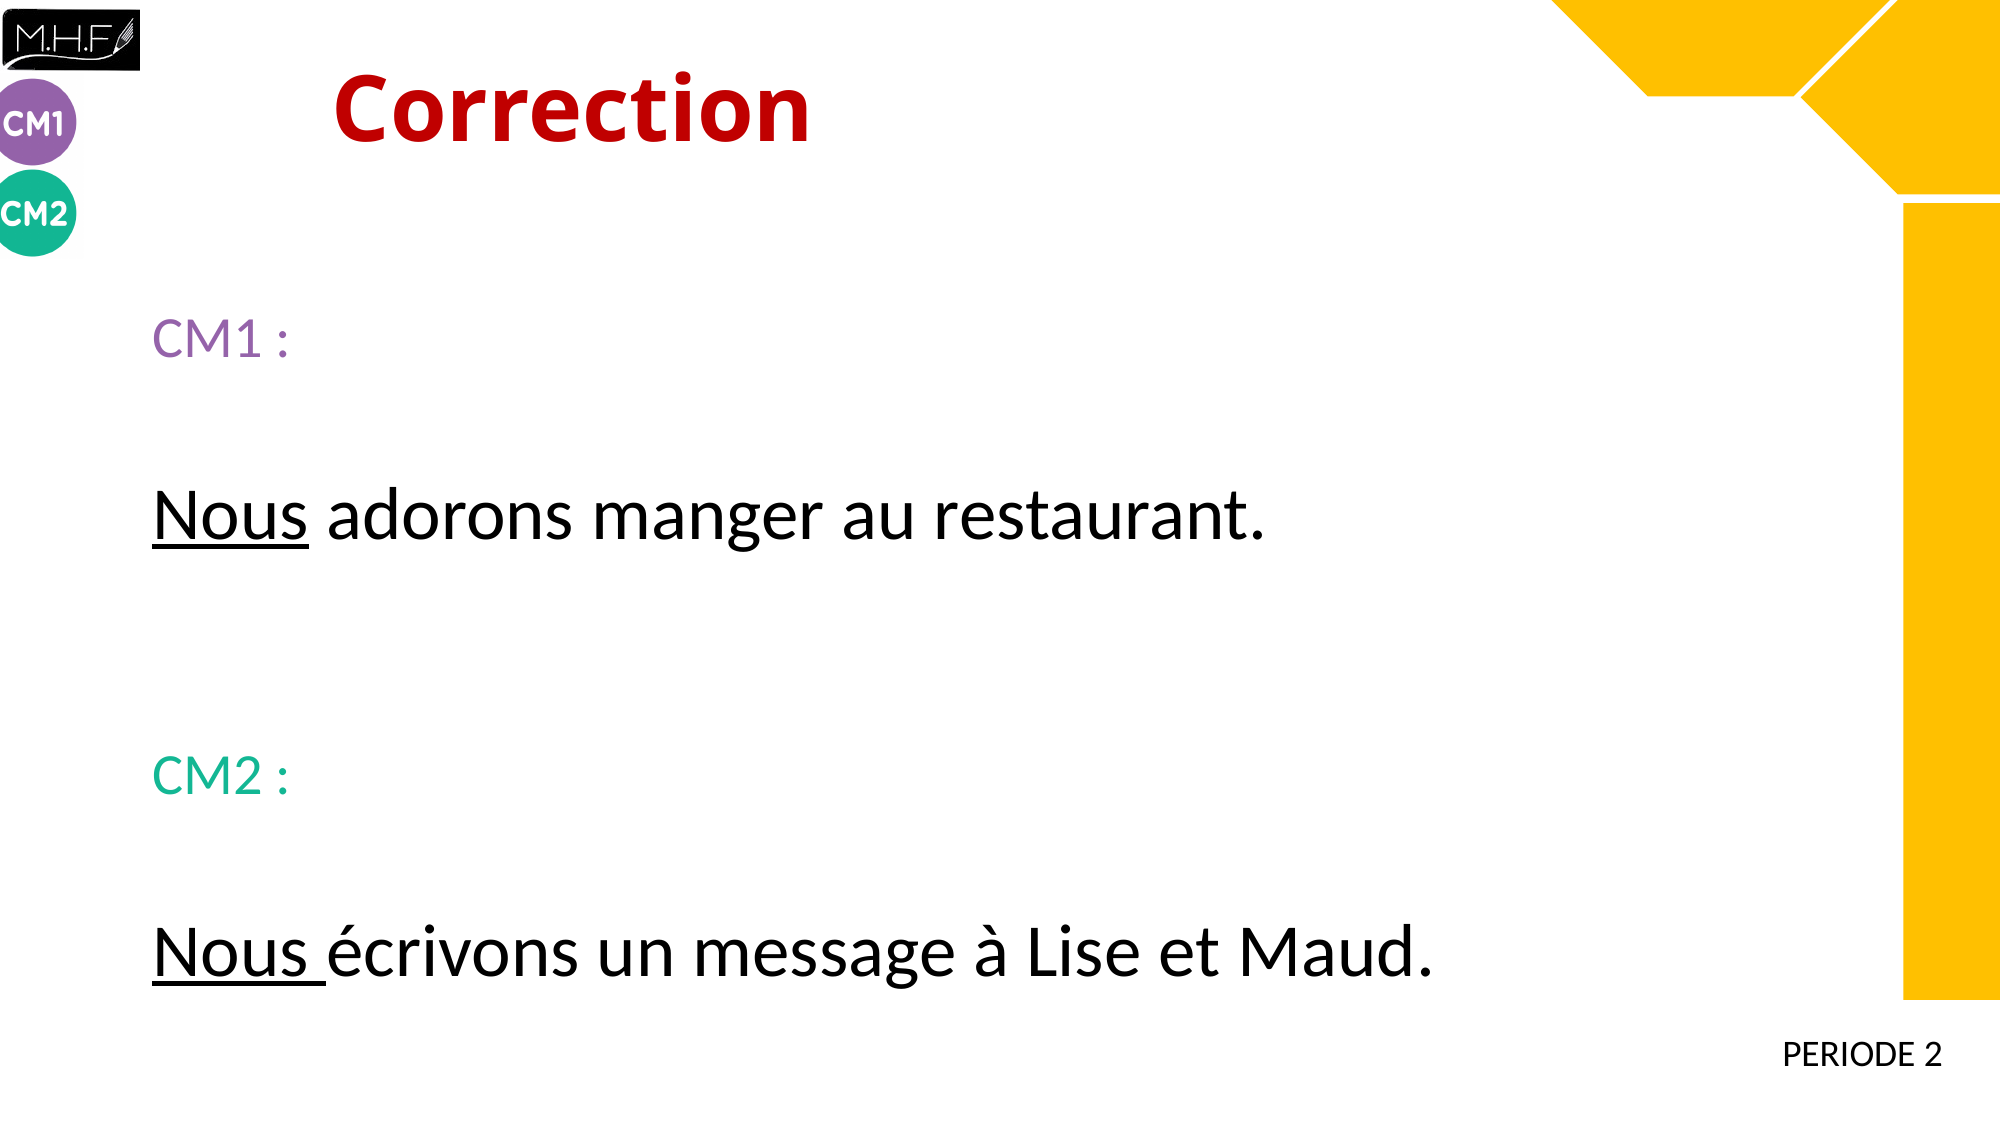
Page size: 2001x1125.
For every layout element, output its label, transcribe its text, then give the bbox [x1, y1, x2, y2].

text_box [1902, 202, 2000, 1001]
title Correction [316, 3, 1863, 221]
text_box PERIODE 2 [1362, 1021, 1967, 1125]
picture [0, 7, 140, 259]
text_box [1549, 0, 1892, 98]
text_box [1799, 0, 2000, 196]
list CM1 : Nous adorons manger au restaurant. CM2 : Nous écrivons un message à Lise et Maud. [137, 299, 1863, 1014]
